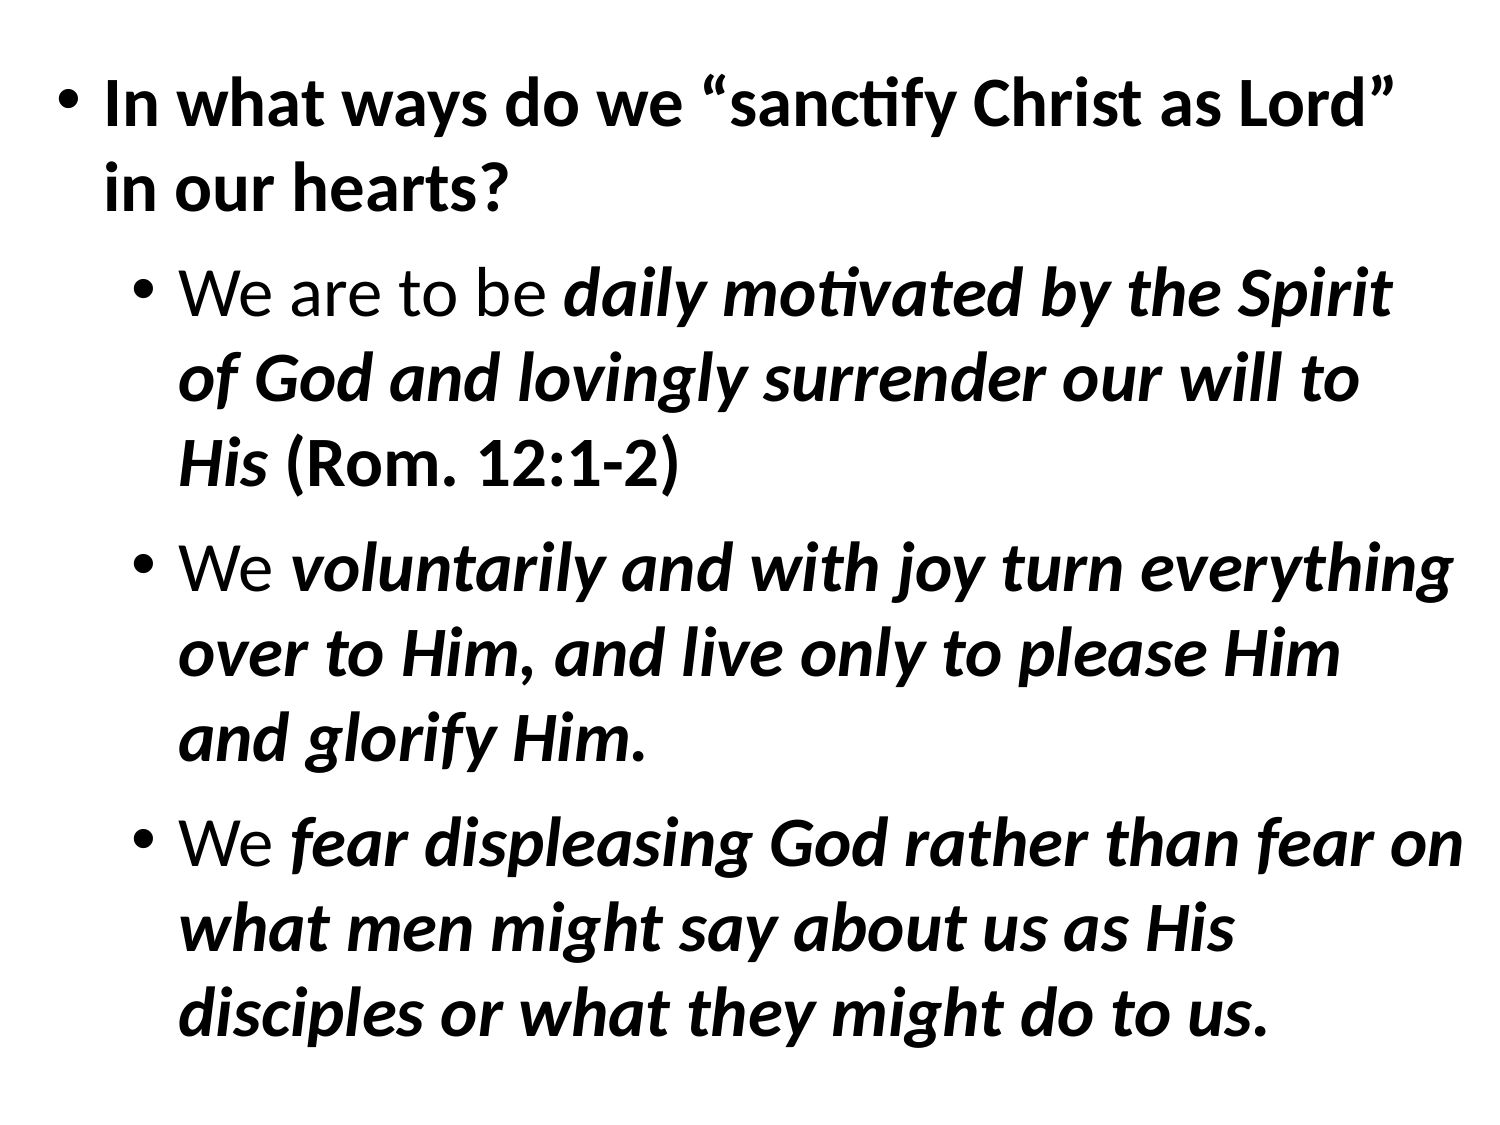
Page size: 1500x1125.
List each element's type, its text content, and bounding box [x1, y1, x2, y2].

text_box In what ways do we “sanctify Christ as Lord” in our hearts? We are to be daily motivated by the Spirit of God and lovingly surrender our will to His (Rom. 12:1-2) We voluntarily and with joy turn everything over to Him, and live only to please Him and glorify Him. We fear displeasing God rather than fear on what men might say about us as His disciples or what they might do to us. [41, 48, 1482, 1058]
